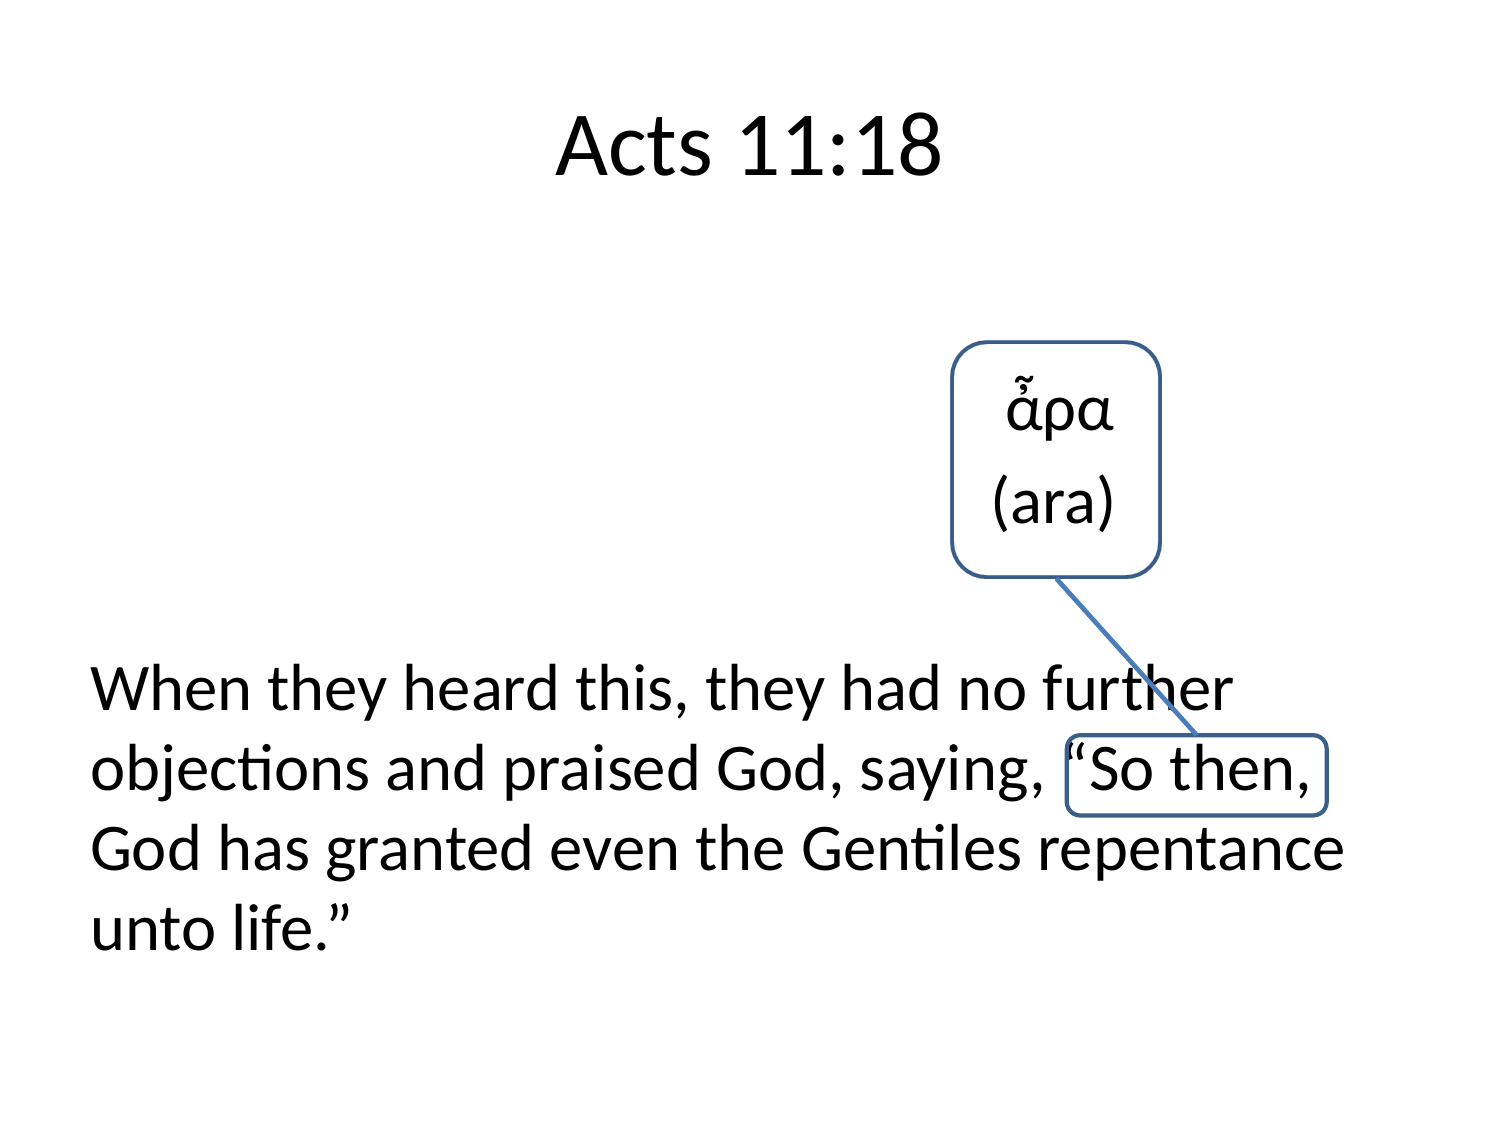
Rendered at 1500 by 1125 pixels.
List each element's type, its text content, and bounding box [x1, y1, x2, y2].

list ἆρα (ara) When they heard this, they had no further objections and praised God, saying, “So then, God has granted even the Gentiles repentance unto life.” [75, 262, 1425, 1005]
picture [950, 340, 1162, 579]
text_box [1056, 578, 1198, 736]
text_box [1064, 733, 1329, 818]
title Acts 11:18 [75, 45, 1425, 233]
